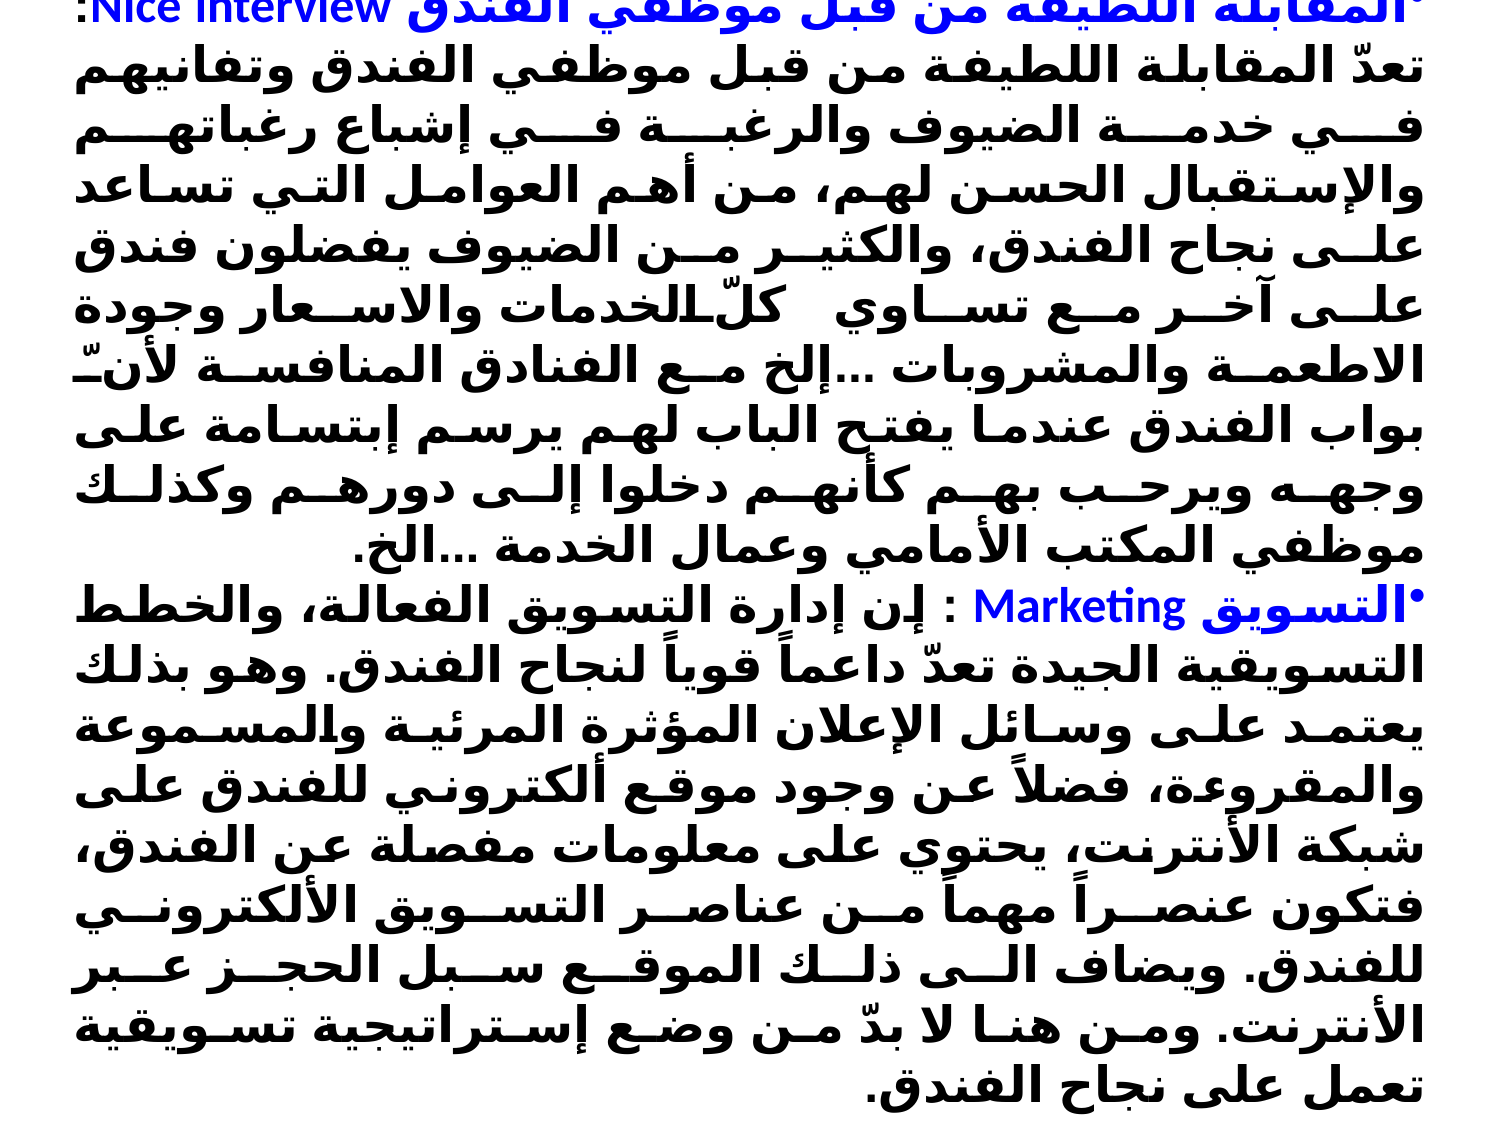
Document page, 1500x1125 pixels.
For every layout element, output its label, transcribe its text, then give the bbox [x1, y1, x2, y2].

text_box المقابلة اللطيفة من قبل موظفي الفندق Nice interview: تعدّ المقابلة اللطيفة من قبل موظفي الفندق وتفانيهم في خدمة الضيوف والرغبة في إشباع رغباتهم والإستقبال الحسن لهم، من أهم العوامل التي تساعد على نجاح الفندق، والكثير من الضيوف يفضلون فندق على آخر مع تساوي كلّ الخدمات والاسعار وجودة الاطعمة والمشروبات ...إلخ مع الفنادق المنافسة لأنّ بواب الفندق عندما يفتح الباب لهم يرسم إبتسامة على وجهه ويرحب بهم كأنهم دخلوا إلى دورهم وكذلك موظفي المكتب الأمامي وعمال الخدمة ...الخ. التسويق Marketing : إن إدارة التسويق الفعالة، والخطط التسويقية الجيدة تعدّ داعماً قوياً لنجاح الفندق. وهو بذلك يعتمد على وسائل الإعلان المؤثرة المرئية والمسموعة والمقروءة، فضلاً عن وجود موقع ألكتروني للفندق على شبكة الأنترنت، يحتوي على معلومات مفصلة عن الفندق، فتكون عنصراً مهماً من عناصر التسويق الألكتروني للفندق. ويضاف الى ذلك الموقع سبل الحجز عبر الأنترنت. ومن هنا لا بدّ من وضع إستراتيجية تسويقية تعمل على نجاح الفندق. [58, 0, 1442, 1120]
